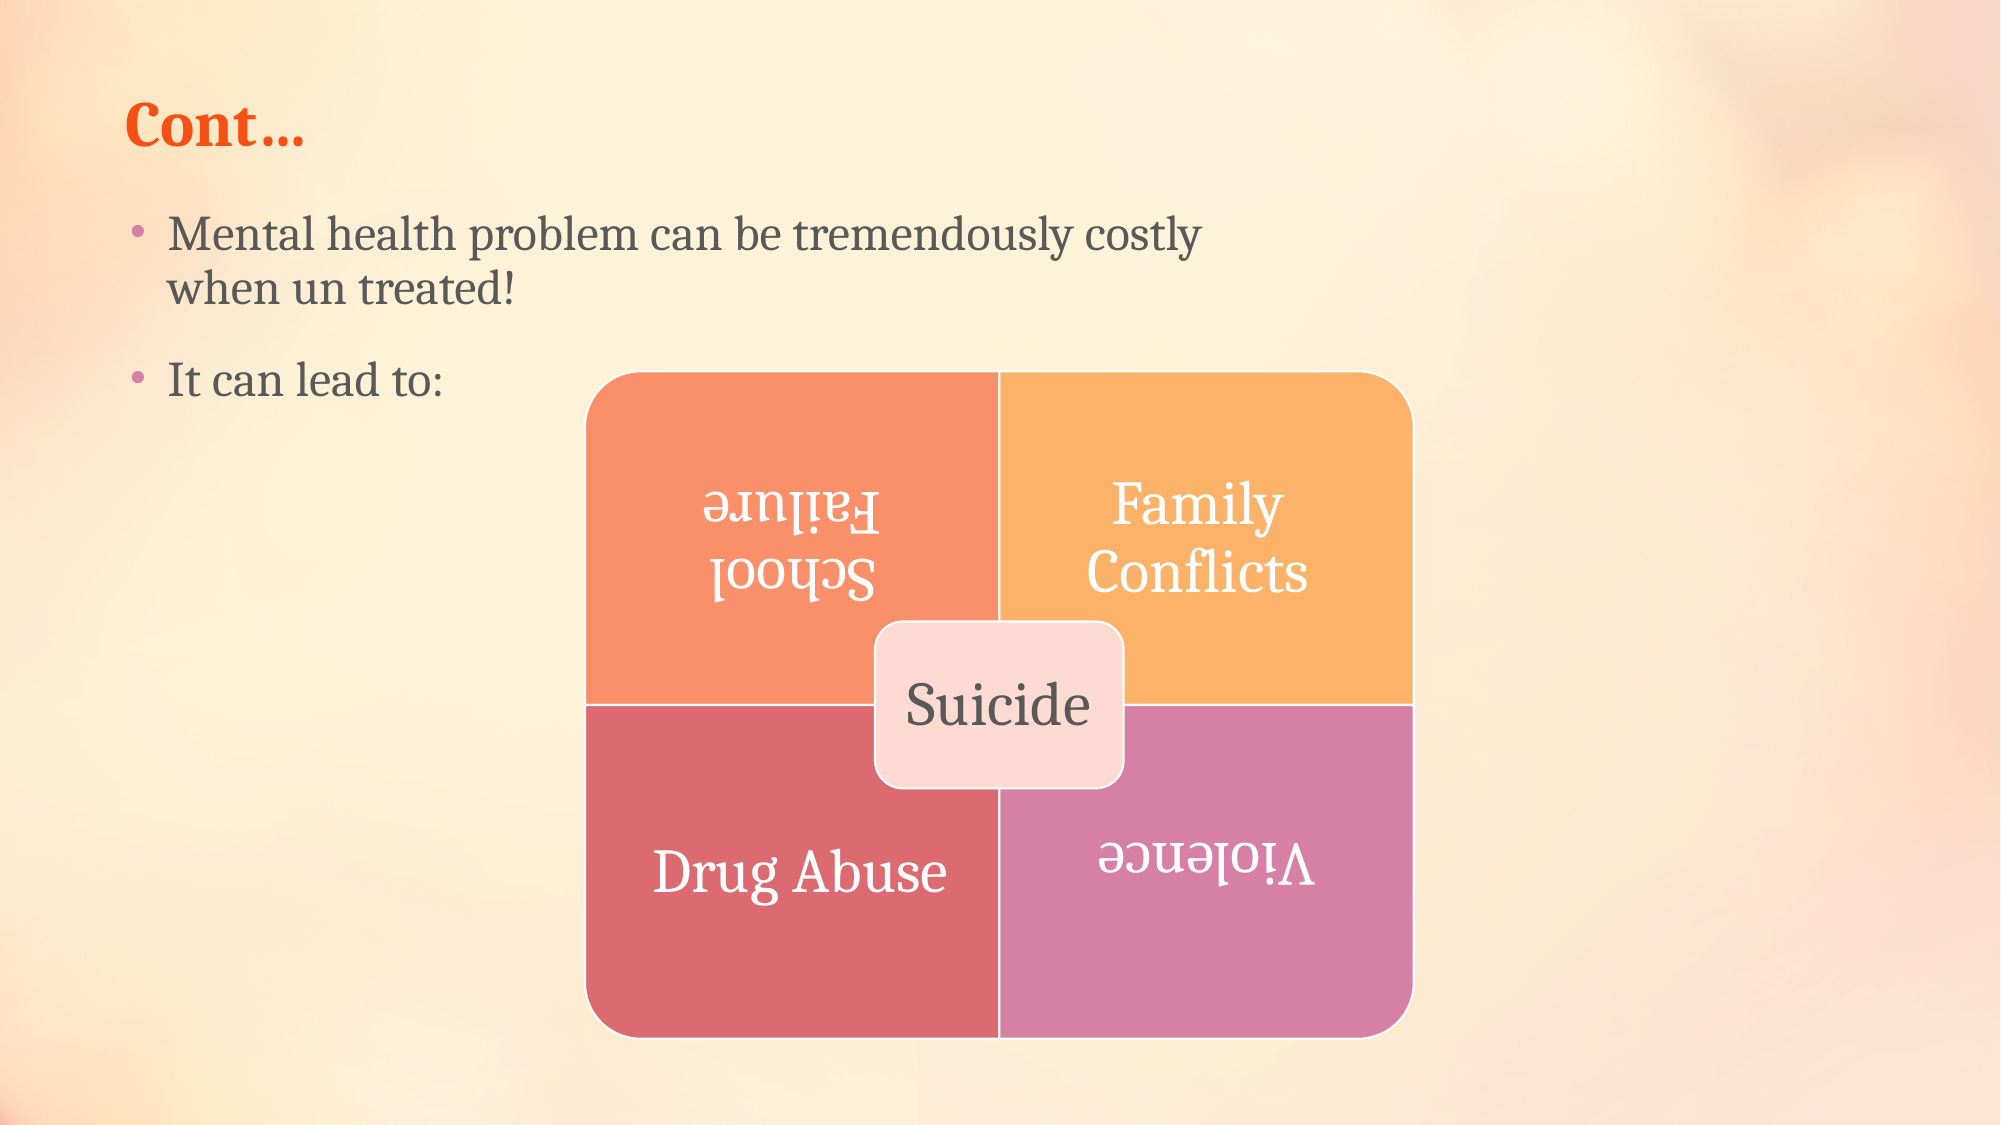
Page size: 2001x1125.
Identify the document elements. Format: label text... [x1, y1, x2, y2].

picture [0, 0, 2001, 1125]
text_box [584, 371, 1414, 1039]
list Mental health problem can be tremendously costly when un treated! It can lead to: [115, 199, 1245, 900]
title Cont… [110, 82, 826, 168]
